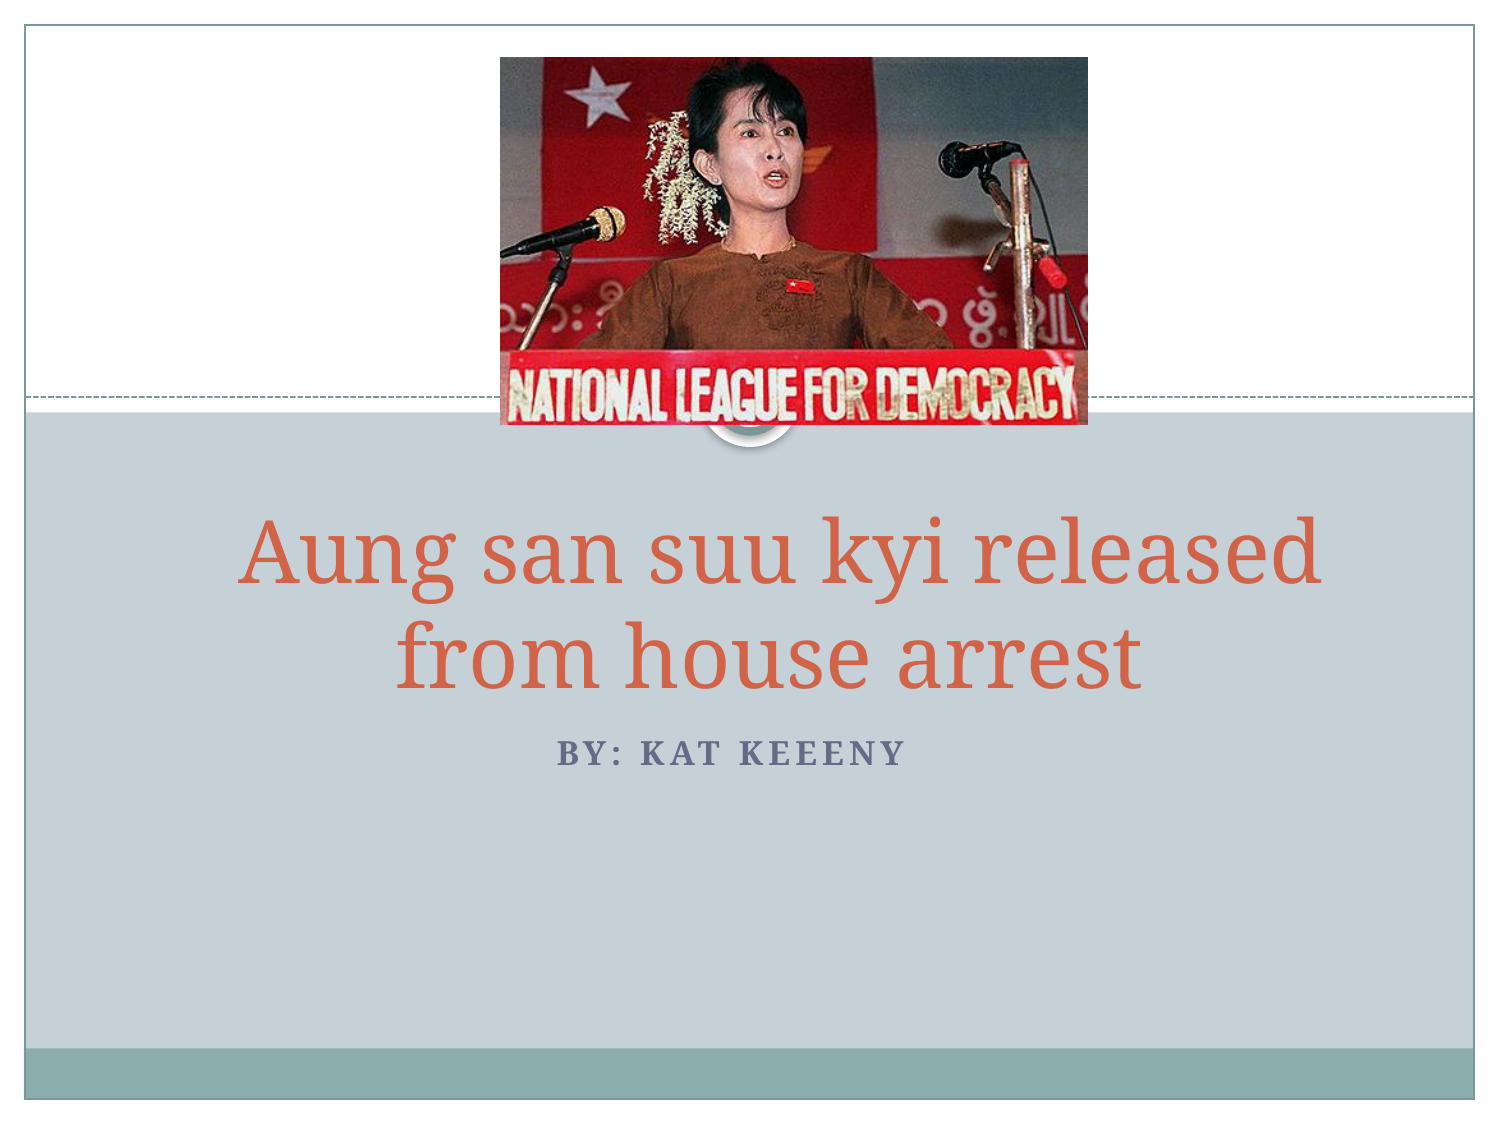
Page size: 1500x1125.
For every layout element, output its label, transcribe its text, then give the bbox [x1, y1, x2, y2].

subtitle By: Kat Keeeny [212, 725, 1263, 1013]
title Aung san suu kyi released from house arrest [187, 450, 1375, 713]
picture [499, 56, 1088, 426]
